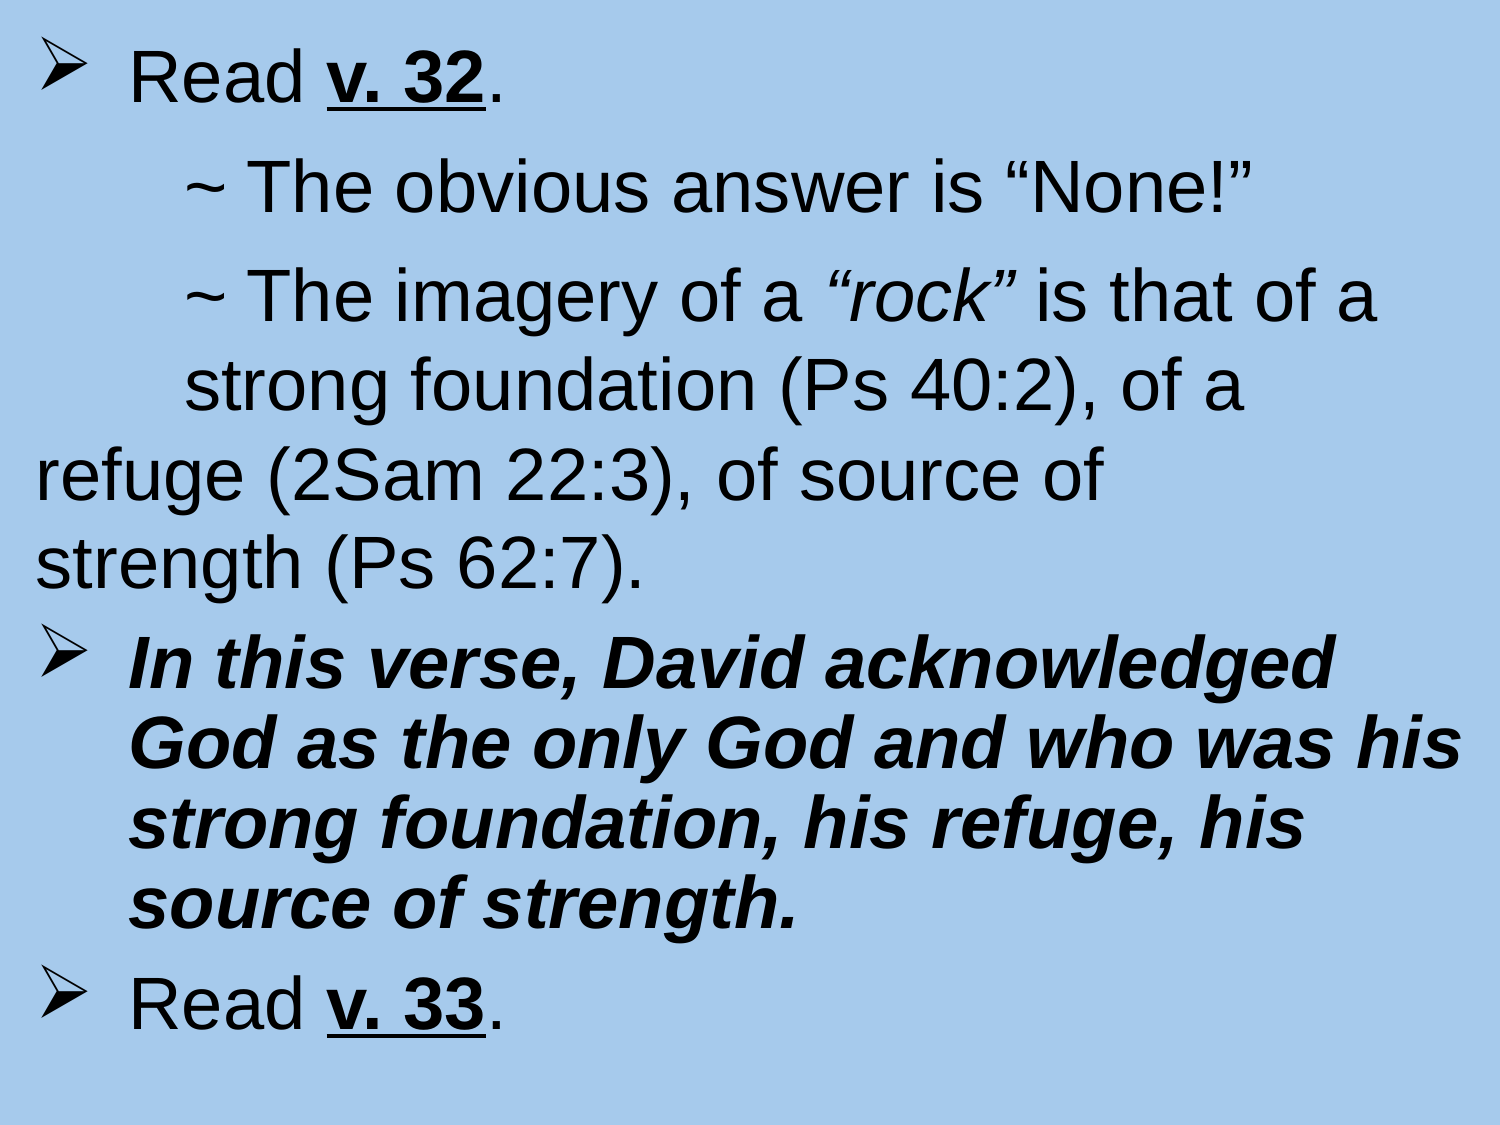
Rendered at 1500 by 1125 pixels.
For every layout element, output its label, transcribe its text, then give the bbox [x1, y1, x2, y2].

subtitle Read v. 32. ~ The obvious answer is “None!” ~ The imagery of a “rock” is that of a strong foundation (Ps 40:2), of a refuge (2Sam 22:3), of source of strength (Ps 62:7). In this verse, David acknowledged God as the only God and who was his strong foundation, his refuge, his source of strength. Read v. 33. [20, 20, 1482, 1108]
